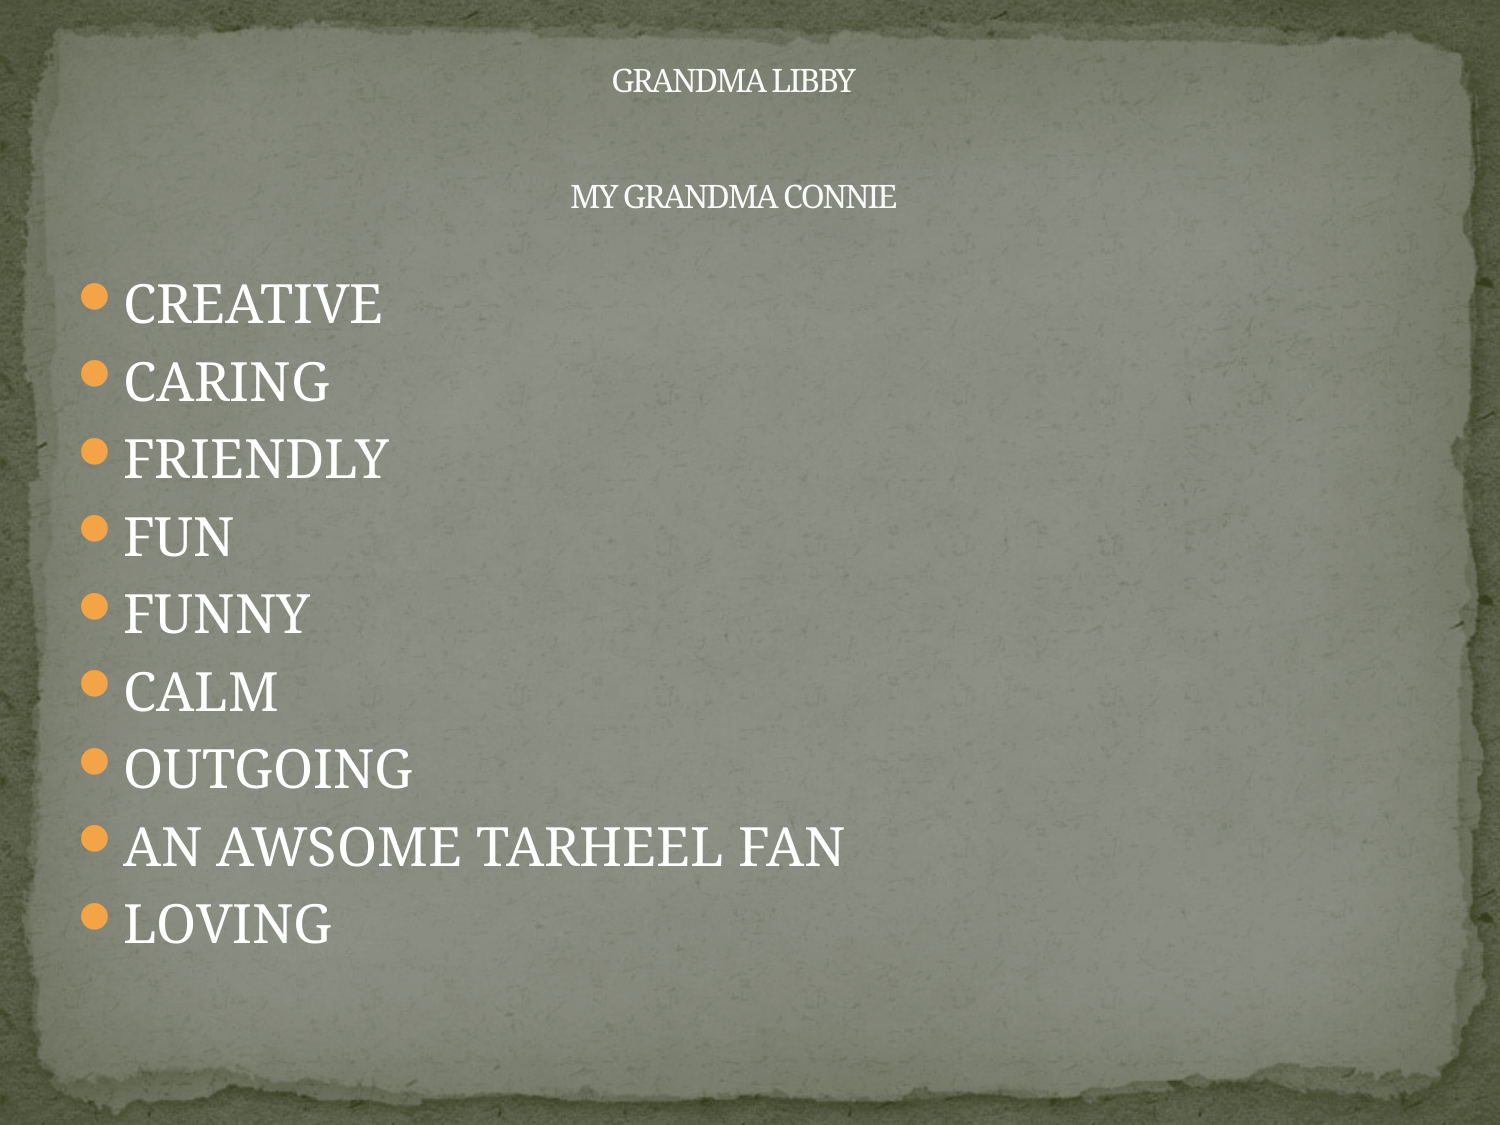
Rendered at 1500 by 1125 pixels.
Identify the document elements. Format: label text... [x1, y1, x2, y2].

list CREATIVE CARING FRIENDLY FUN FUNNY CALM OUTGOING AN AWSOME TARHEEL FAN LOVING [62, 262, 1405, 1038]
title GRANDMA LIBBY MY GRANDMA CONNIE [62, 49, 1405, 223]
